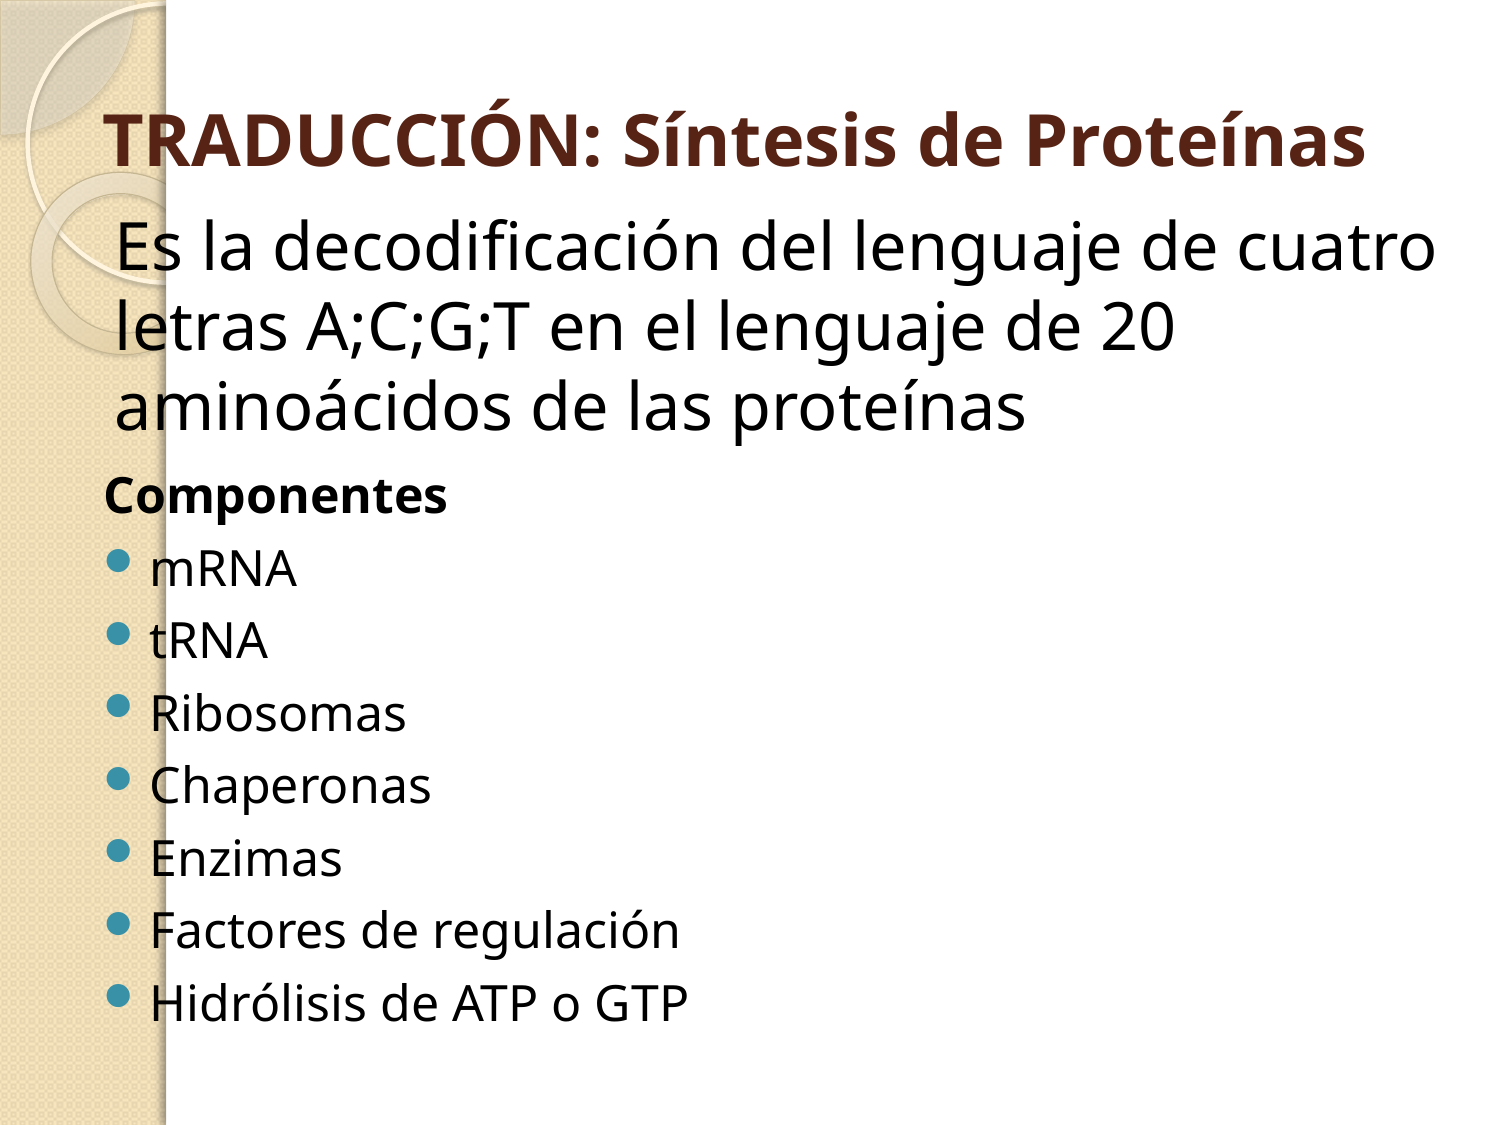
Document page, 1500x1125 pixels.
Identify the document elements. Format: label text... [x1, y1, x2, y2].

list Componentes mRNA tRNA Ribosomas Chaperonas Enzimas Factores de regulación Hidrólisis de ATP o GTP [75, 456, 1425, 1080]
text_box Es la decodificación del lenguaje de cuatro letras A;C;G;T en el lenguaje de 20 aminoácidos de las proteínas [100, 196, 1483, 451]
title TRADUCCIÓN: Síntesis de Proteínas [87, 75, 1424, 288]
